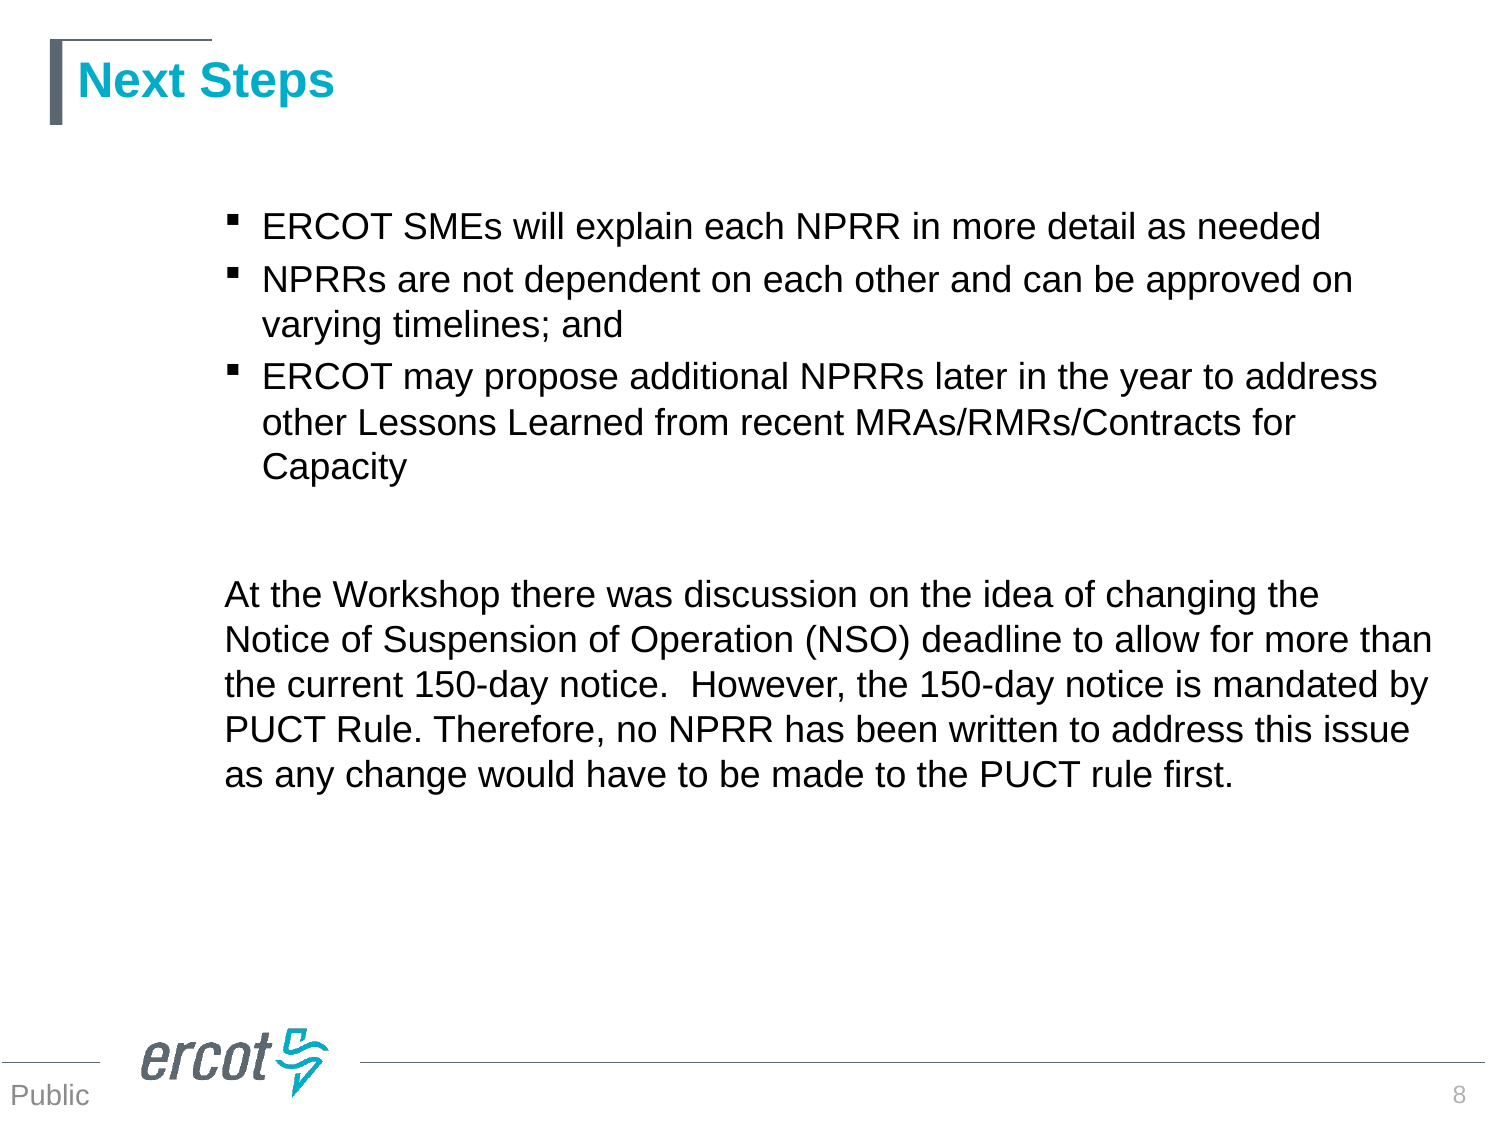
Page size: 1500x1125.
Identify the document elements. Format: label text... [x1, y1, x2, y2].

title Next Steps [62, 39, 1450, 137]
slide_number 8 [1437, 1076, 1475, 1112]
list ERCOT SMEs will explain each NPRR in more detail as needed NPRRs are not dependent on each other and can be approved on varying timelines; and ERCOT may propose additional NPRRs later in the year to address other Lessons Learned from recent MRAs/RMRs/Contracts for Capacity At the Workshop there was discussion on the idea of changing the Notice of Suspension of Operation (NSO) deadline to allow for more than the current 150-day notice. However, the 150-day notice is mandated by PUCT Rule. Therefore, no NPRR has been written to address this issue as any change would have to be made to the PUCT rule first. [50, 137, 1450, 1069]
picture [137, 1069, 332, 1100]
